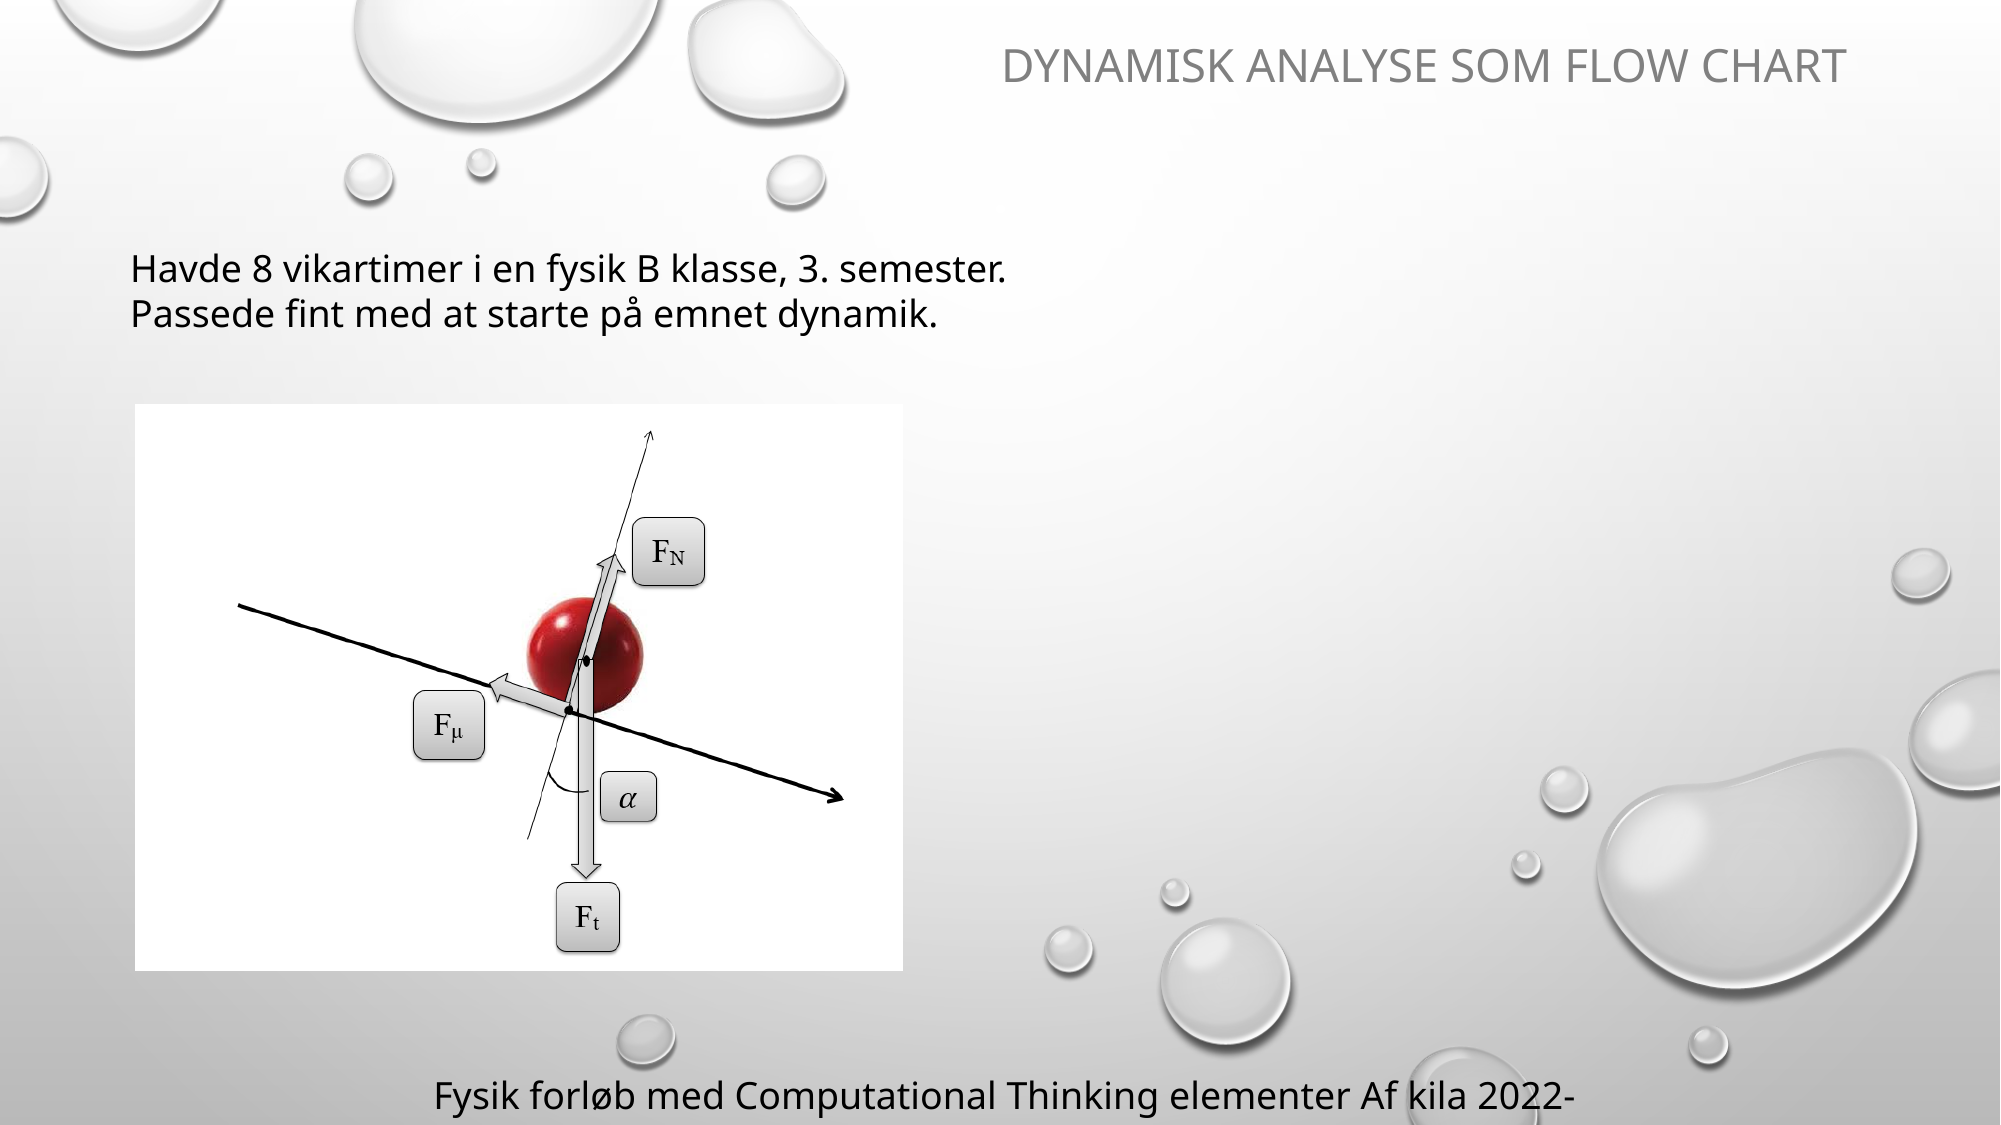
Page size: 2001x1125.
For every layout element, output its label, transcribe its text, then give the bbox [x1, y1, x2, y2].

picture [0, 0, 2000, 1125]
text_box Havde 8 vikartimer i en fysik B klasse, 3. semester. Passede fint med at starte på emnet dynamik. [115, 237, 1327, 342]
text_box Fysik forløb med Computational Thinking elementer Af kila 2022-10-27 [418, 1064, 1627, 1125]
subtitle Dynamisk analyse som FLOW Chart [883, 18, 1965, 105]
